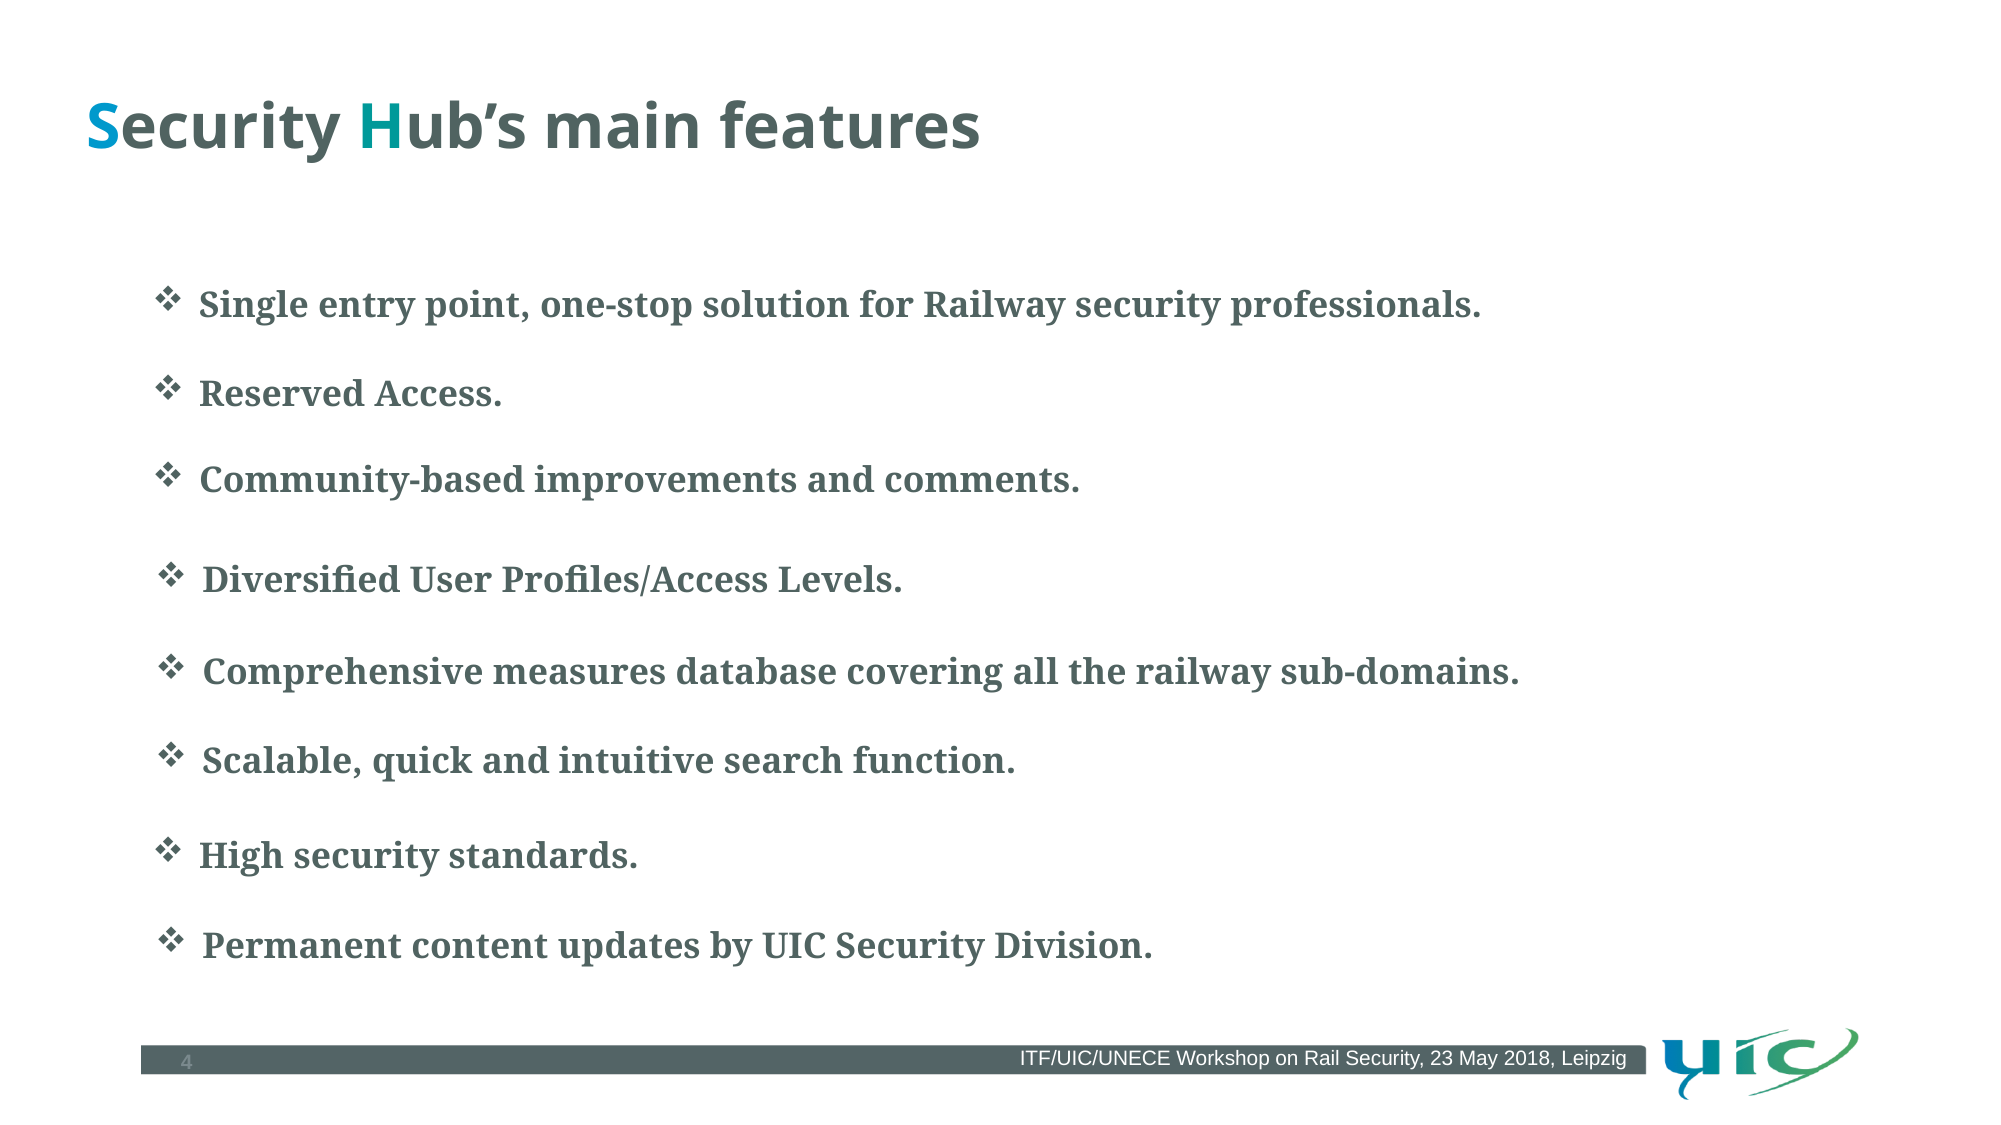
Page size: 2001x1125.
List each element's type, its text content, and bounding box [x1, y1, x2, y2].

text_box Community-based improvements and comments. [137, 447, 1699, 508]
text_box Diversified User Profiles/Access Levels. [140, 547, 1727, 608]
text_box Reserved Access. [137, 360, 575, 422]
slide_number 4 [180, 1048, 339, 1079]
title Security Hub’s main features [85, 60, 1930, 161]
text_box Comprehensive measures database covering all the railway sub-domains. [140, 639, 1580, 700]
text_box Permanent content updates by UIC Security Division. [140, 912, 1702, 973]
text_box Single entry point, one-stop solution for Railway security professionals. [137, 271, 1730, 332]
footer ITF/UIC/UNECE Workshop on Rail Security, 23 May 2018, Leipzig [669, 1044, 1639, 1092]
text_box Scalable, quick and intuitive search function. [140, 727, 1733, 788]
picture [141, 1027, 1859, 1100]
text_box High security standards. [137, 822, 1724, 883]
